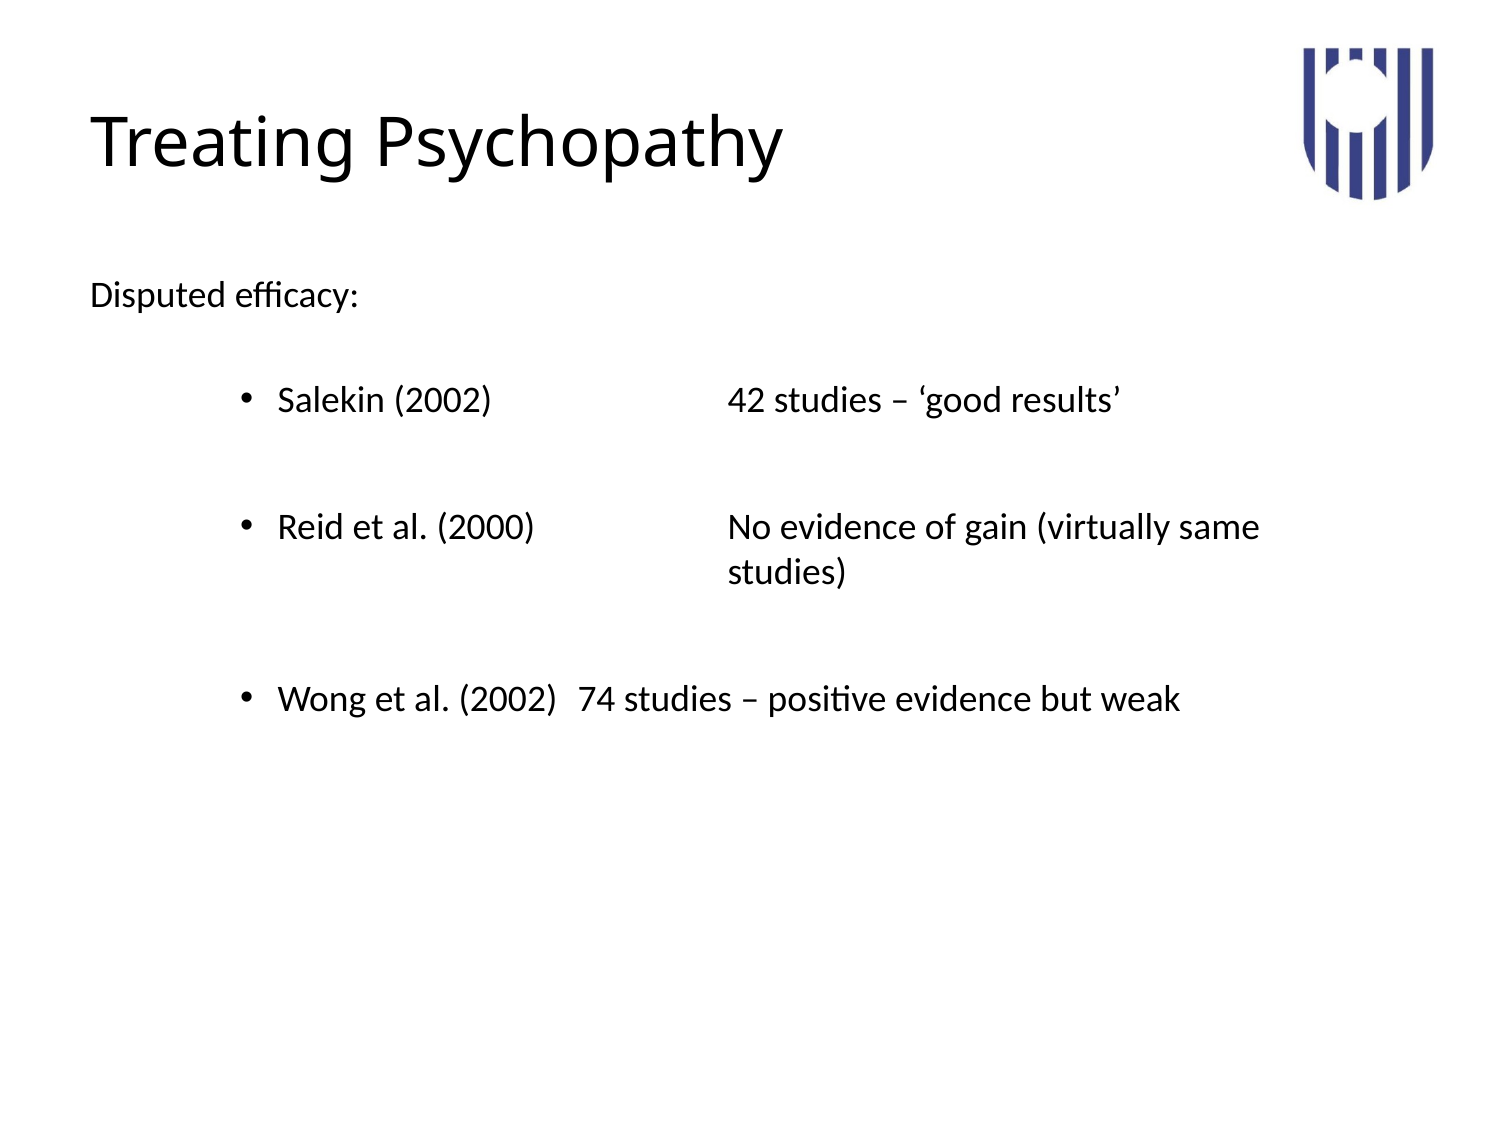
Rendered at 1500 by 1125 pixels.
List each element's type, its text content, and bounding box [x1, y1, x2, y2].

picture [1250, 11, 1488, 248]
list Disputed efficacy: Salekin (2002) 42 studies – ‘good results’ Reid et al. (2000) No evidence of gain (virtually same studies) Wong et al. (2002) 74 studies – positive evidence but weak [75, 262, 1425, 1005]
title Treating Psychopathy [75, 45, 1425, 233]
